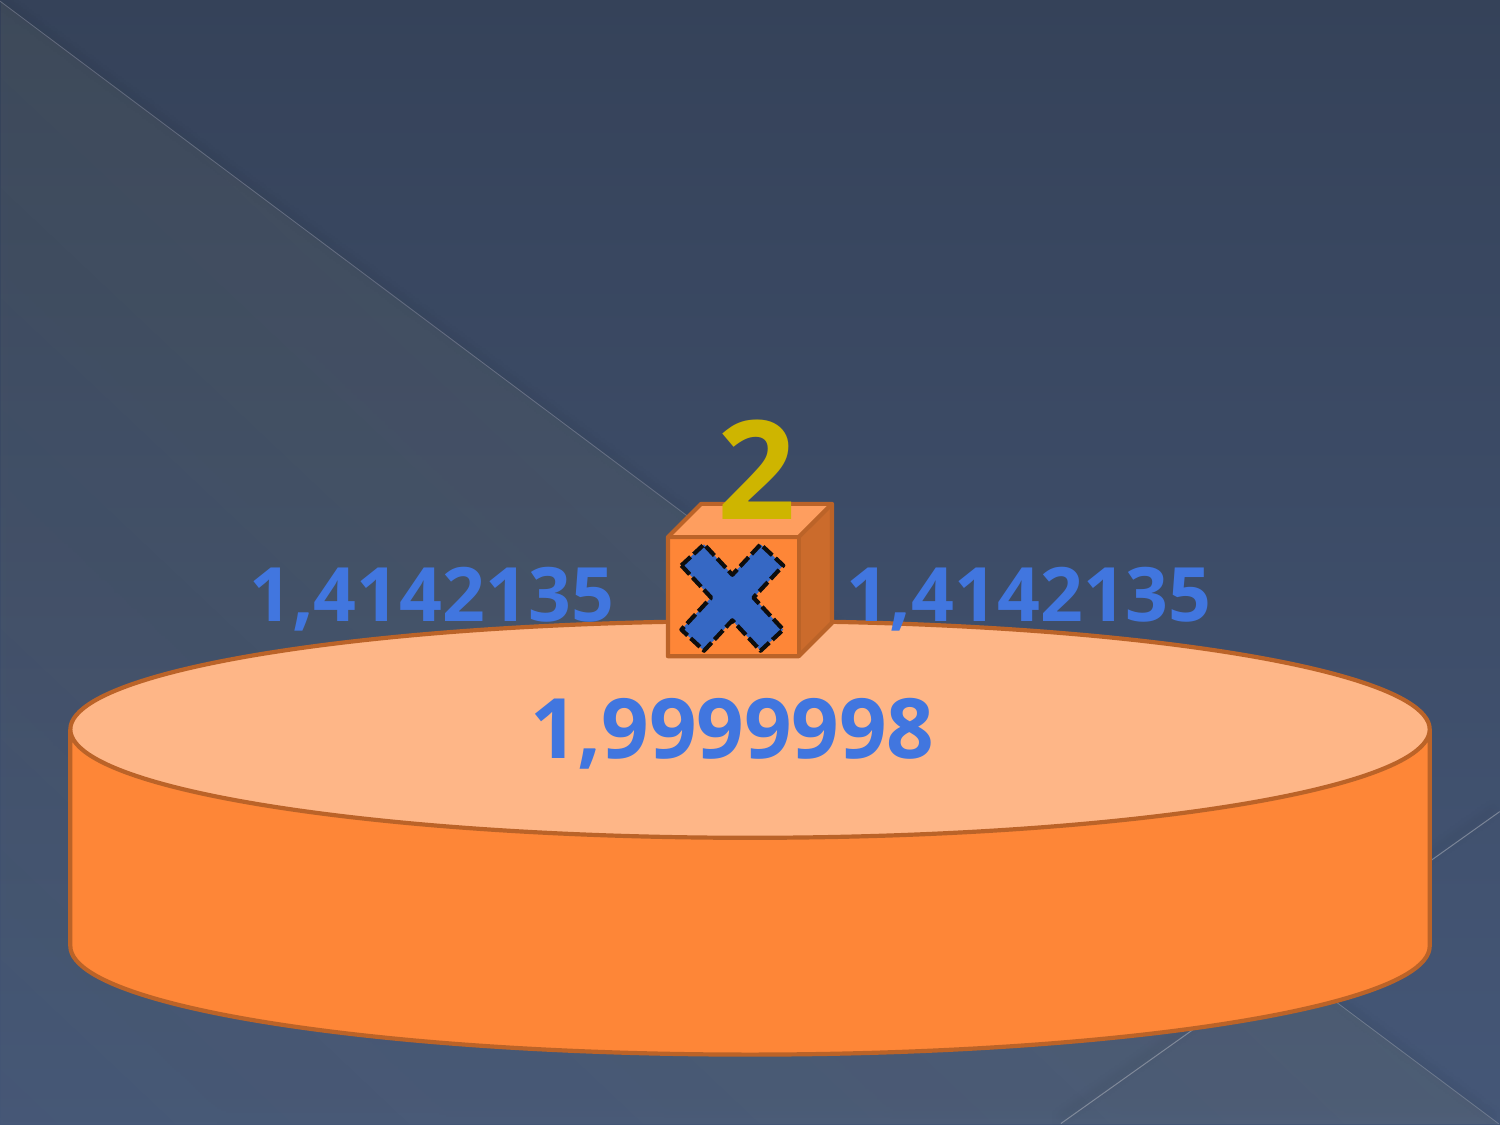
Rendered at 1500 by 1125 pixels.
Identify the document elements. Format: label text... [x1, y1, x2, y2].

text_box [679, 543, 786, 653]
text_box [645, 619, 665, 625]
text_box 1,4142135 [234, 538, 645, 644]
text_box 1,9999998 [515, 667, 950, 783]
text_box 1,4142135 [832, 538, 1231, 644]
text_box [665, 501, 835, 659]
text_box [68, 644, 1432, 1057]
text_box 2 [703, 375, 809, 555]
